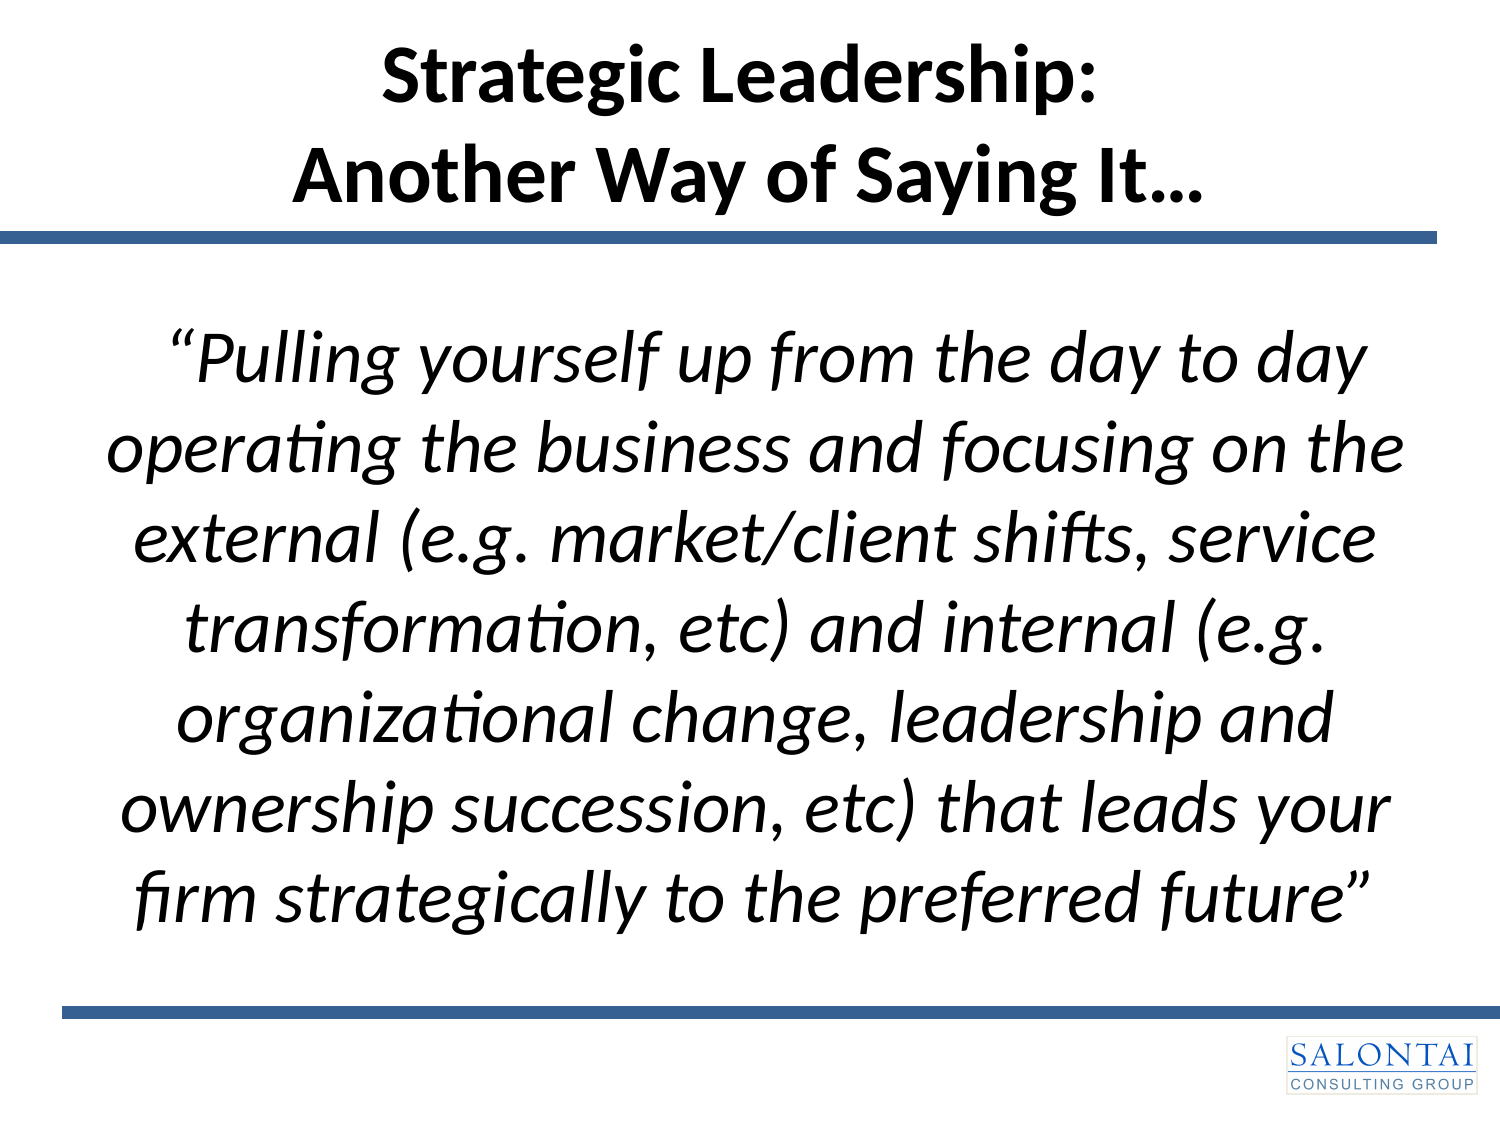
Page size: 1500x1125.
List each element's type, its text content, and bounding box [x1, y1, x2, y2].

picture [1287, 1037, 1477, 1094]
text_box “Pulling yourself up from the day to day operating the business and focusing on the external (e.g. market/client shifts, service transformation, etc) and internal (e.g. organizational change, leadership and ownership succession, etc) that leads your firm strategically to the preferred future” [87, 299, 1425, 945]
title Strategic Leadership: Another Way of Saying It… [0, 125, 1500, 213]
